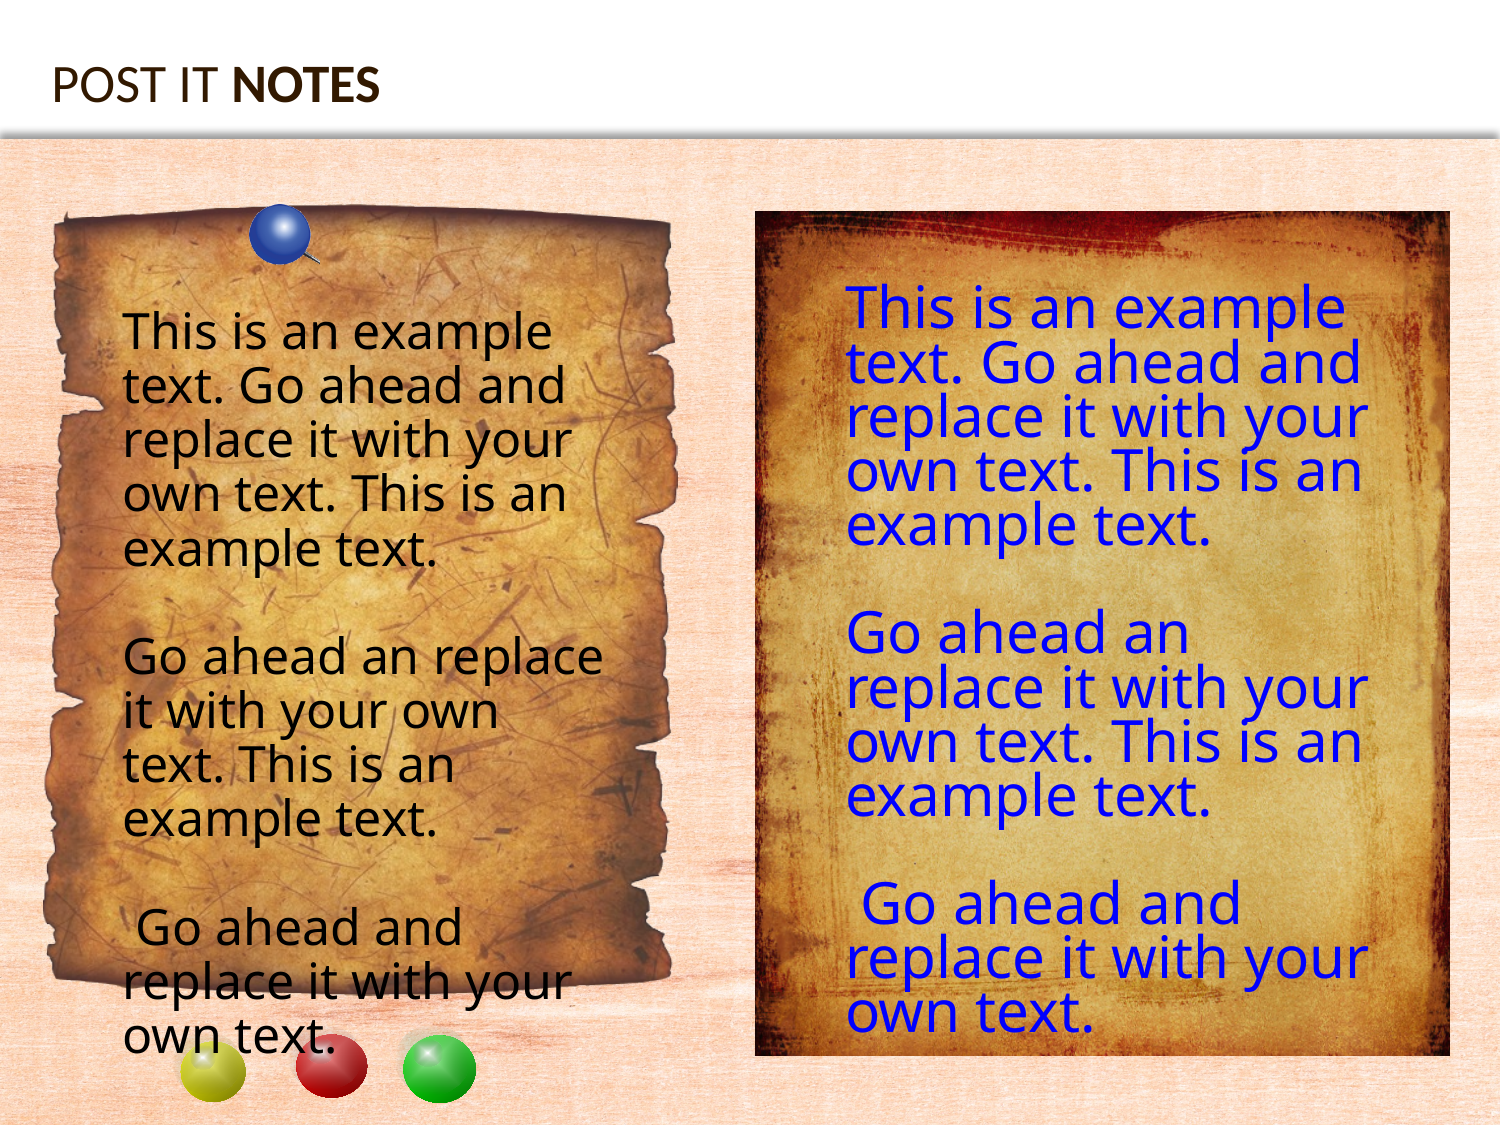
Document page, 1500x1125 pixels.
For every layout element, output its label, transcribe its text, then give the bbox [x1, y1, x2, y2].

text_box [394, 1023, 476, 1104]
text_box [0, 139, 1500, 1125]
picture [43, 203, 678, 996]
picture [755, 211, 1451, 1056]
text_box POST IT NOTES [51, 32, 1450, 131]
text_box This is an example text. Go ahead and replace it with your own text. This is an example text. Go ahead an replace it with your own text. This is an example text. Go ahead and replace it with your own text. [107, 1005, 628, 1071]
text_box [172, 1031, 246, 1102]
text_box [287, 1023, 368, 1098]
